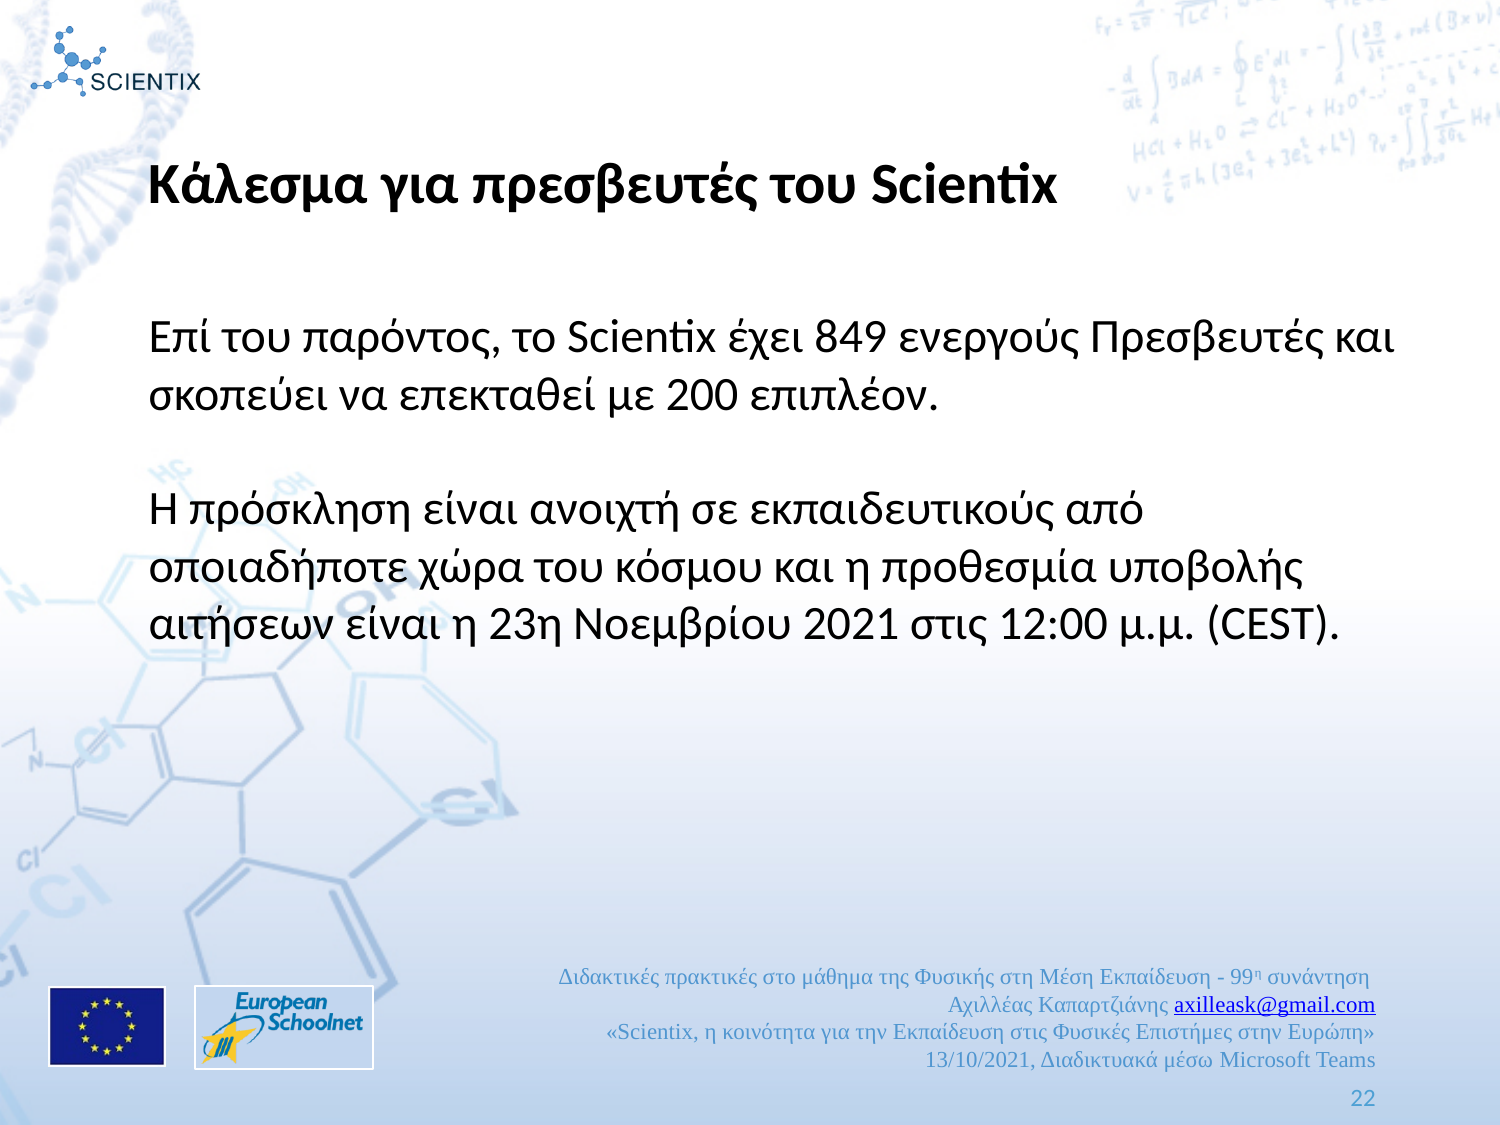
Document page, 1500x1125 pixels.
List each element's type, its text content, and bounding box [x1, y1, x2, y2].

picture [0, 0, 1500, 1125]
text_box Κάλεσμα για πρεσβευτές του Scientix Επί του παρόντος, το Scientix έχει 849 ενεργούς Πρεσβευτές και σκοπεύει να επεκταθεί με 200 επιπλέον. Η πρόσκληση είναι ανοιχτή σε εκπαιδευτικούς από οποιαδήποτε χώρα του κόσμου και η προθεσμία υποβολής αιτήσεων είναι η 23η Νοεμβρίου 2021 στις 12:00 μ.μ. (CEST). [133, 137, 1414, 727]
